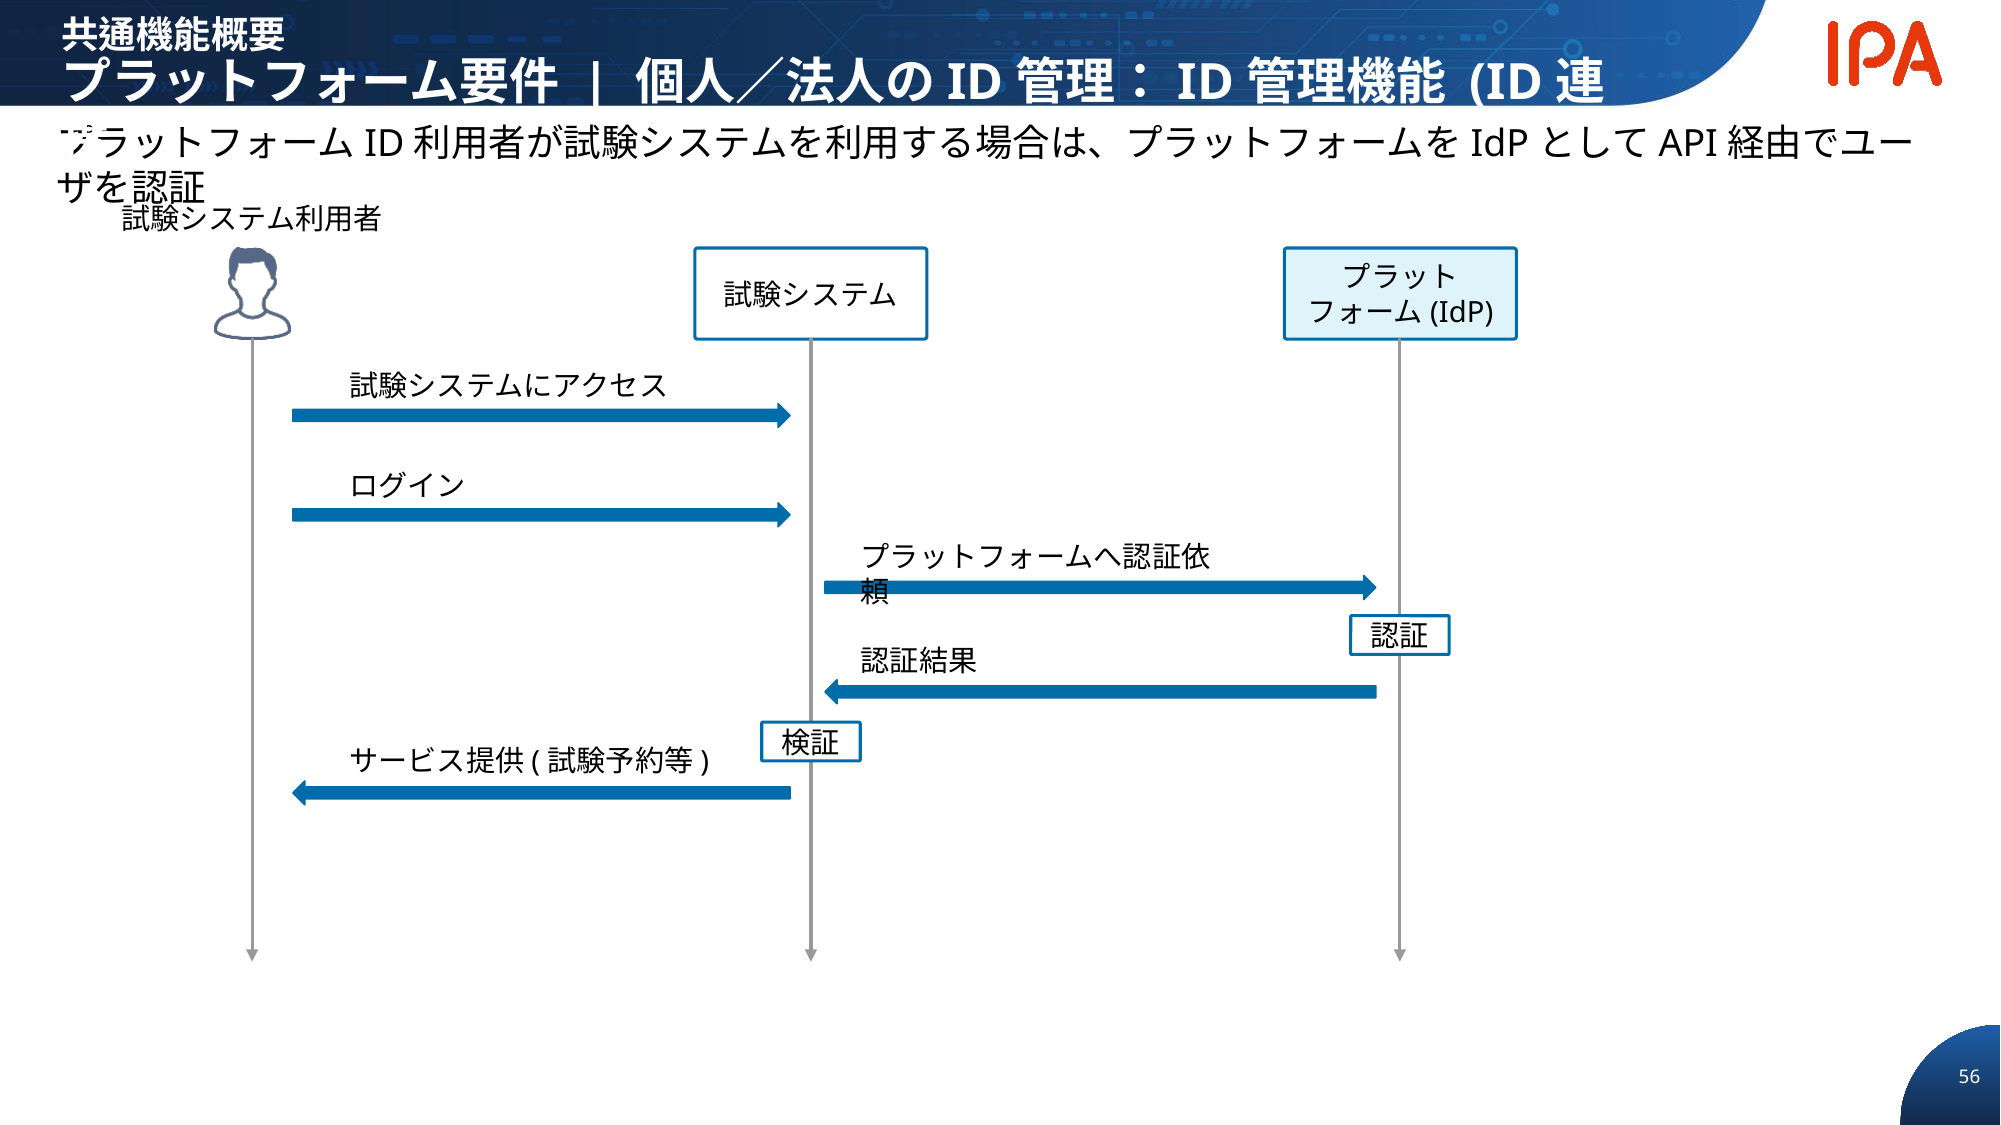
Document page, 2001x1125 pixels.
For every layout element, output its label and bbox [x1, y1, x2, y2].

picture [0, 0, 1805, 108]
title [61, 16, 1611, 92]
picture [1828, 21, 1942, 86]
text_box [693, 247, 928, 341]
text_box [824, 634, 1377, 705]
text_box [292, 459, 791, 528]
text_box [292, 359, 791, 429]
text_box [292, 780, 791, 806]
text_box [333, 338, 862, 962]
text_box [824, 530, 1377, 616]
text_box [1283, 247, 1518, 962]
text_box [56, 118, 1940, 244]
picture [203, 247, 302, 340]
